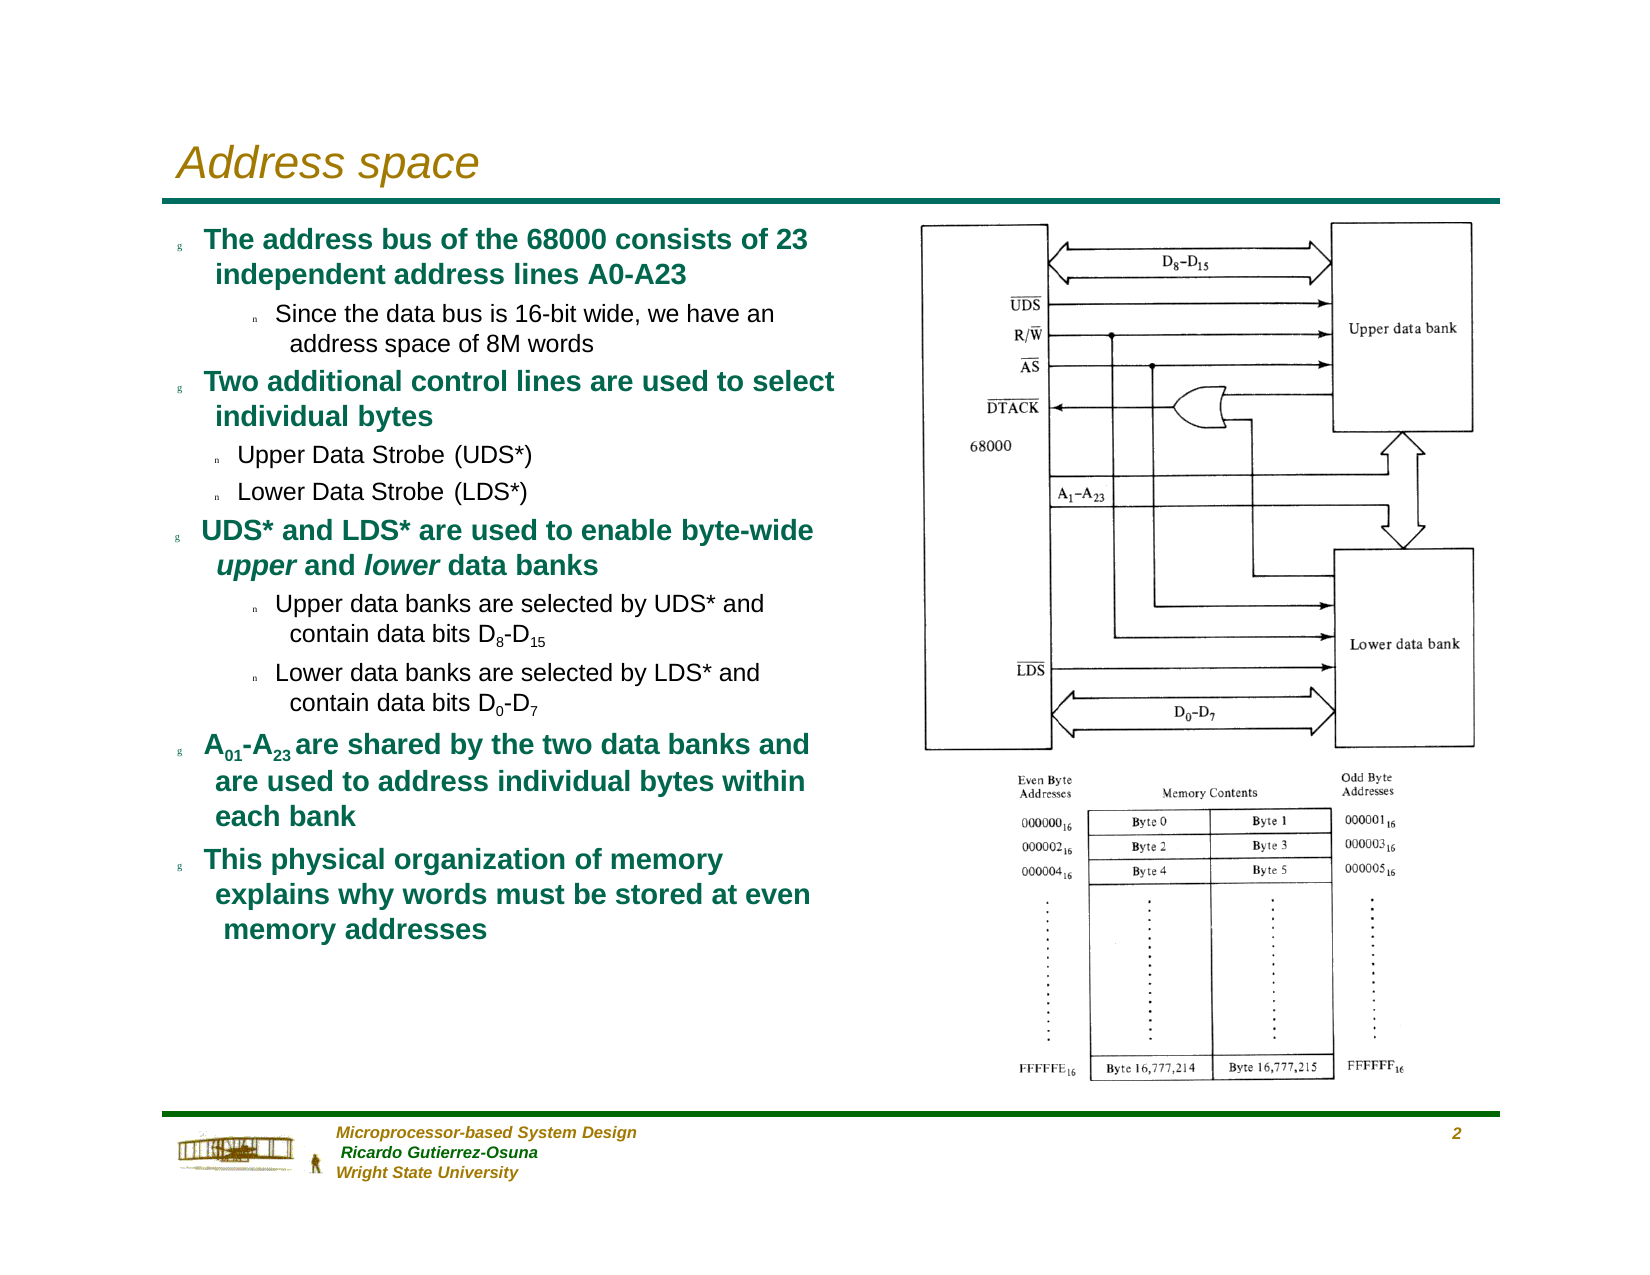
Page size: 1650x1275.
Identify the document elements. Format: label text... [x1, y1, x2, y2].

picture [175, 1131, 325, 1174]
title Address space [175, 130, 484, 218]
text_box [920, 222, 1475, 751]
text_box [1018, 773, 1404, 1081]
slide_number 10 [1448, 1122, 1476, 1275]
text_box g The address bus of the 68000 consists of 23 independent address lines A0-A23 n Since the data bus is 16-bit wide, we have an address space of 8M words g Two additional control lines are used to select individual bytes n Upper Data Strobe (UDS*) n Lower Data Strobe (LDS*) g UDS* and LDS* are used to enable byte-wide upper and lower data banks n Upper data banks are selected by UDS* and contain data bits D8-D15 n Lower data banks are selected by LDS* and contain data bits D0-D7 g A01-A23 are shared by the two data banks and are used to address individual bytes within each bank g This physical organization of memory explains why words must be stored at even memory addresses [175, 218, 855, 946]
footer Microprocessor-based System Design Ricardo Gutierrez-Osuna Wright State University [334, 1121, 642, 1275]
